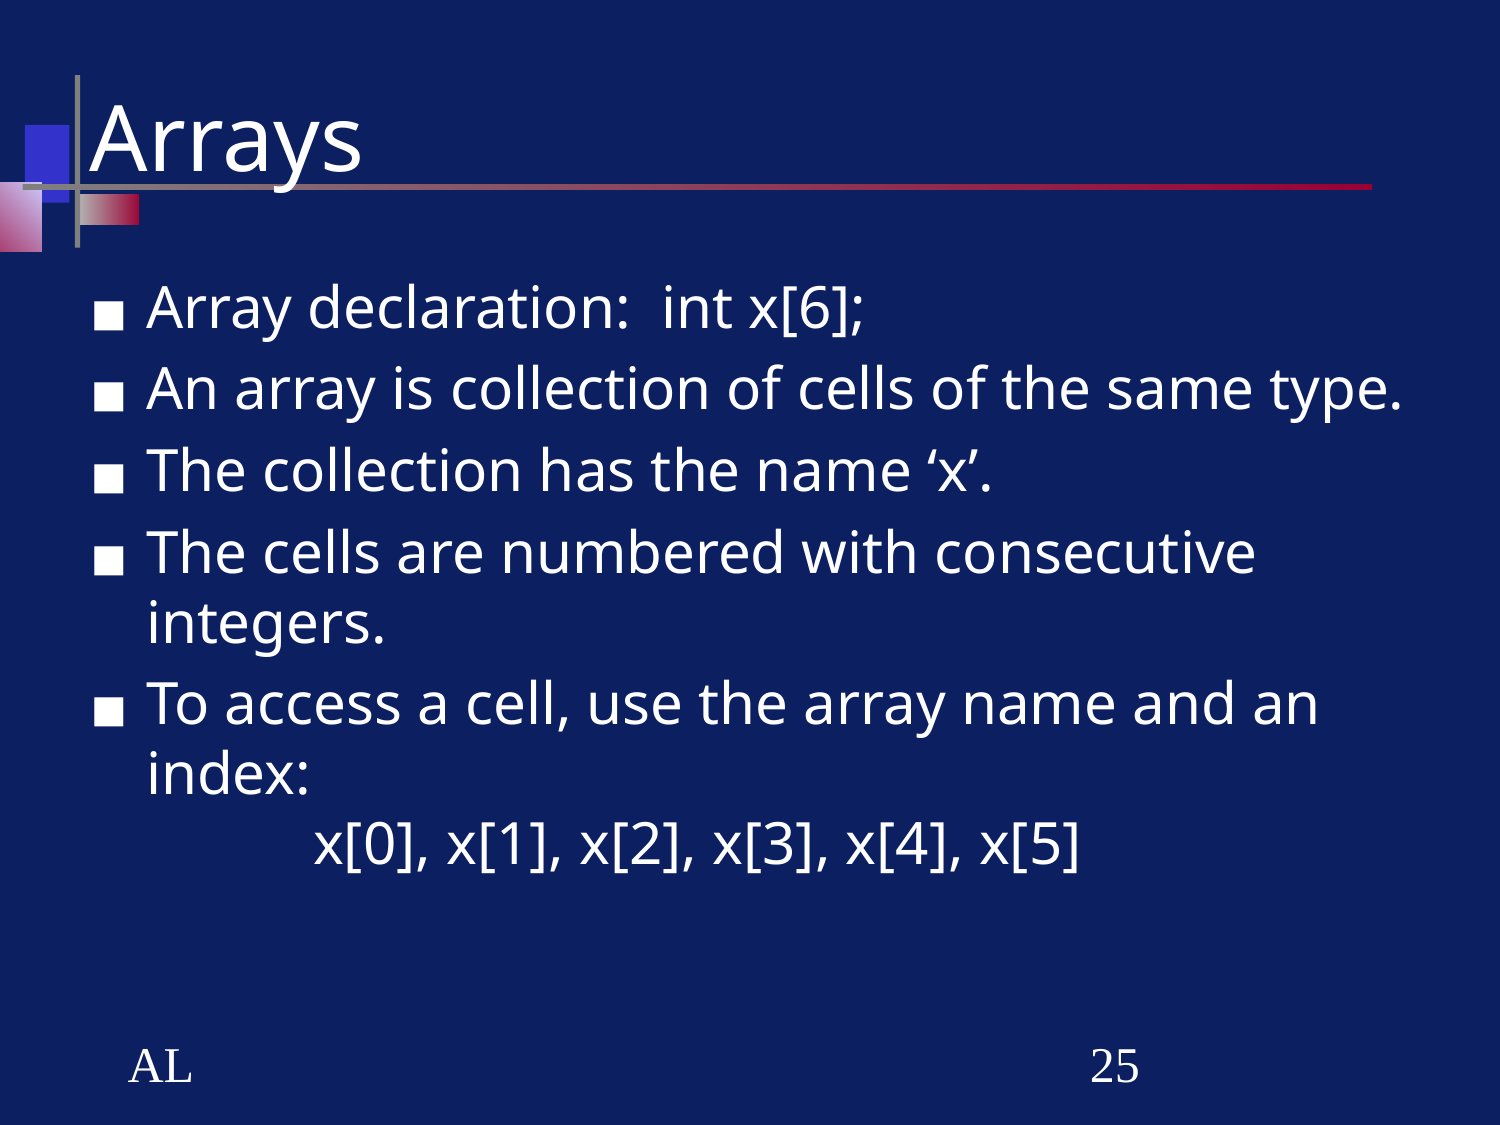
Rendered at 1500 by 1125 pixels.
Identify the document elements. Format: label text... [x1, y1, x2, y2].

list Array declaration: int x[6]; An array is collection of cells of the same type. The collection has the name ‘x’. The cells are numbered with consecutive integers. To access a cell, use the array name and an index: x[0], x[1], x[2], x[3], x[4], x[5] [74, 262, 1425, 1012]
title Arrays [74, 59, 1425, 210]
slide_number AL [112, 1025, 425, 1100]
slide_number ‹#› [1074, 1025, 1388, 1100]
